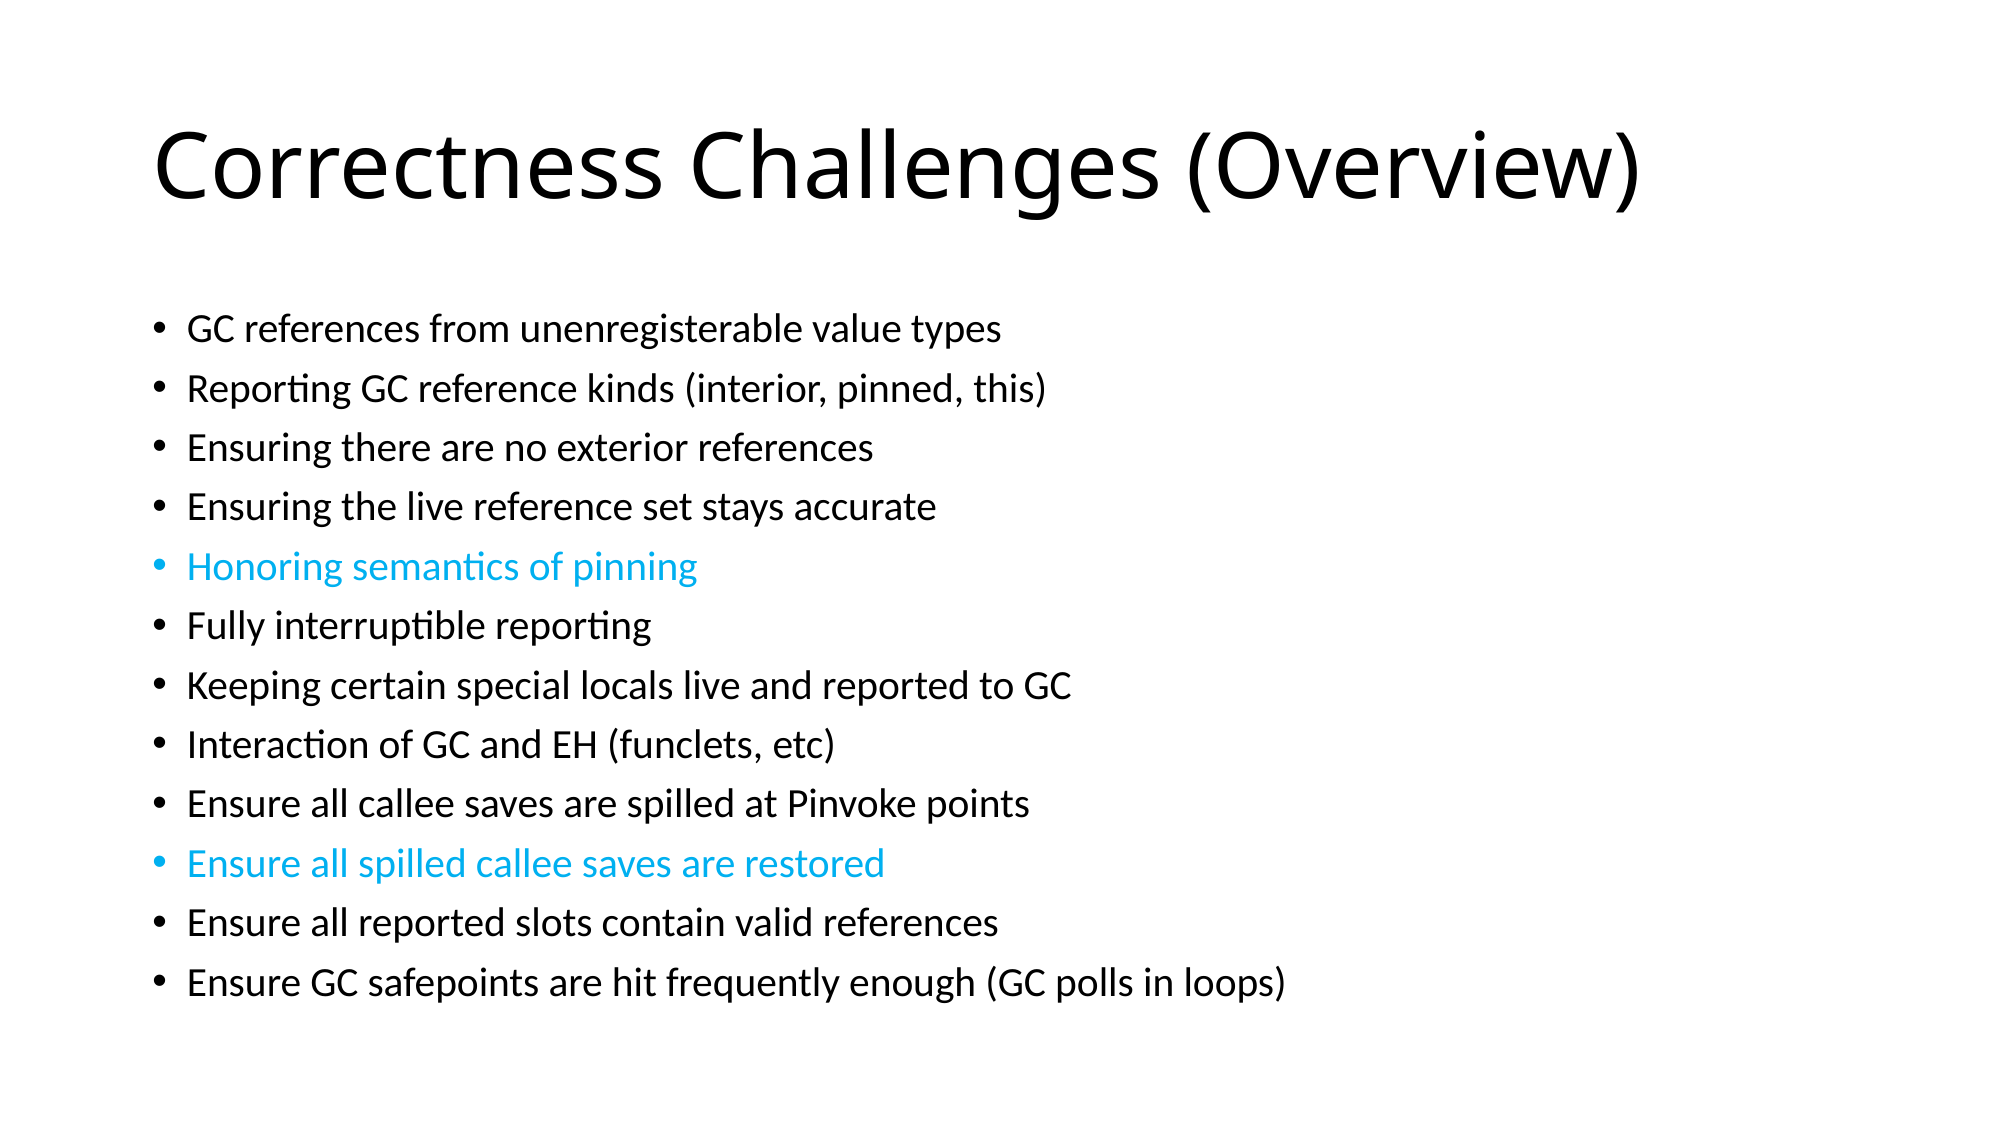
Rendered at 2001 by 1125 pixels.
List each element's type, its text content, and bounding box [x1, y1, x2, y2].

list GC references from unenregisterable value types Reporting GC reference kinds (interior, pinned, this) Ensuring there are no exterior references Ensuring the live reference set stays accurate Honoring semantics of pinning Fully interruptible reporting Keeping certain special locals live and reported to GC Interaction of GC and EH (funclets, etc) Ensure all callee saves are spilled at Pinvoke points Ensure all spilled callee saves are restored Ensure all reported slots contain valid references Ensure GC safepoints are hit frequently enough (GC polls in loops) [137, 299, 1863, 1014]
title Correctness Challenges (Overview) [137, 59, 1863, 278]
